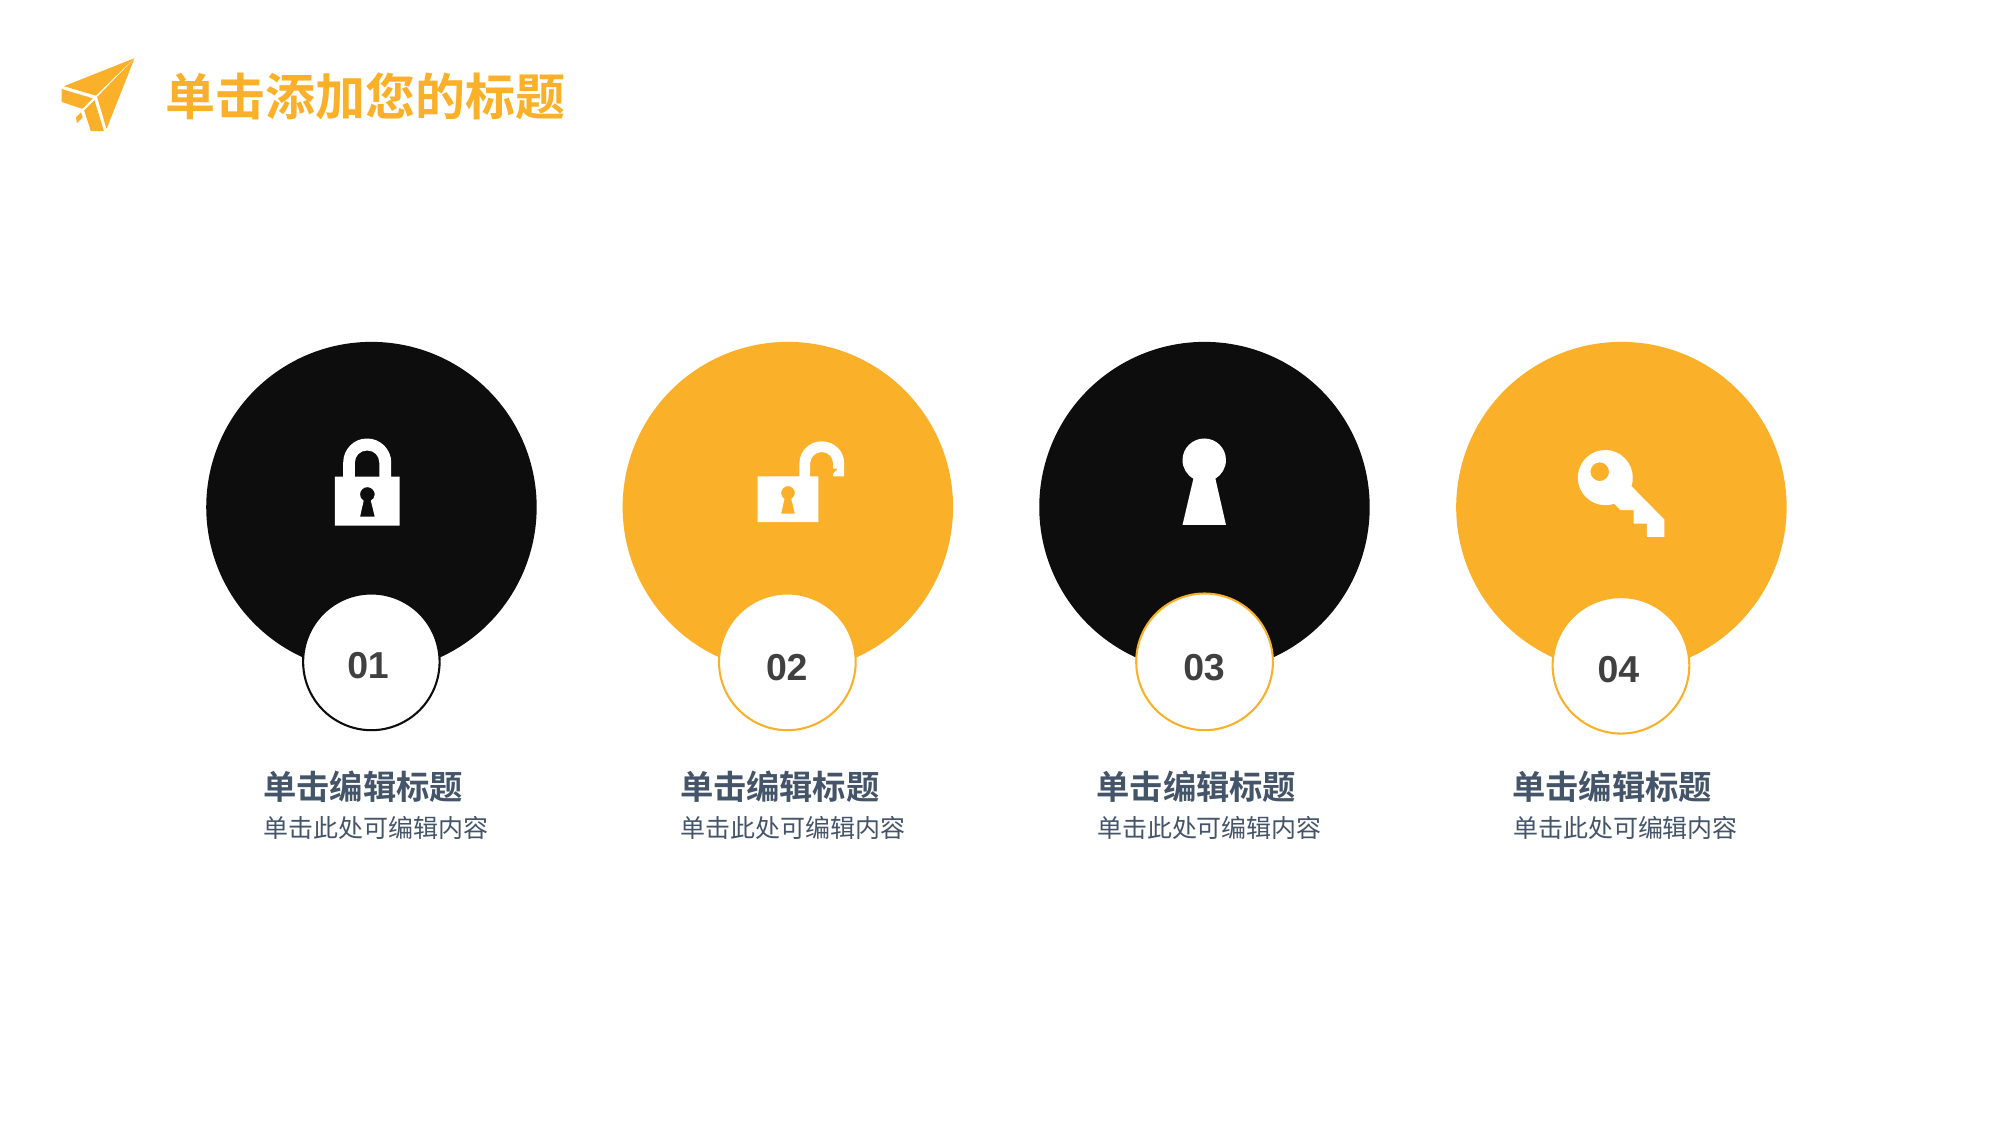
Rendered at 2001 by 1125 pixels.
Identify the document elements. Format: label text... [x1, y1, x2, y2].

text_box [302, 592, 441, 732]
text_box 单击编辑标题 [263, 766, 475, 807]
text_box 单击此处可编辑内容 [1513, 813, 1752, 844]
text_box 单击此处可编辑内容 [680, 813, 919, 844]
text_box 单击此处可编辑内容 [263, 813, 503, 844]
text_box 单击编辑标题 [679, 766, 892, 807]
text_box [1551, 596, 1691, 735]
text_box 02 [741, 635, 832, 696]
text_box [334, 438, 400, 526]
text_box [717, 592, 857, 732]
text_box 单击此处可编辑内容 [1097, 813, 1336, 844]
text_box 单击编辑标题 [1096, 766, 1309, 807]
text_box [621, 340, 955, 659]
text_box [1577, 450, 1665, 537]
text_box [61, 58, 135, 132]
text_box [1038, 340, 1371, 659]
text_box 单击编辑标题 [1512, 766, 1725, 807]
text_box 01 [322, 633, 414, 693]
text_box [1182, 438, 1226, 525]
text_box [757, 441, 845, 523]
text_box 04 [1573, 637, 1664, 697]
text_box 03 [1158, 635, 1250, 696]
text_box [1455, 340, 1788, 659]
text_box 单击添加您的标题 [150, 58, 580, 133]
text_box [1135, 592, 1274, 732]
text_box [205, 340, 538, 659]
